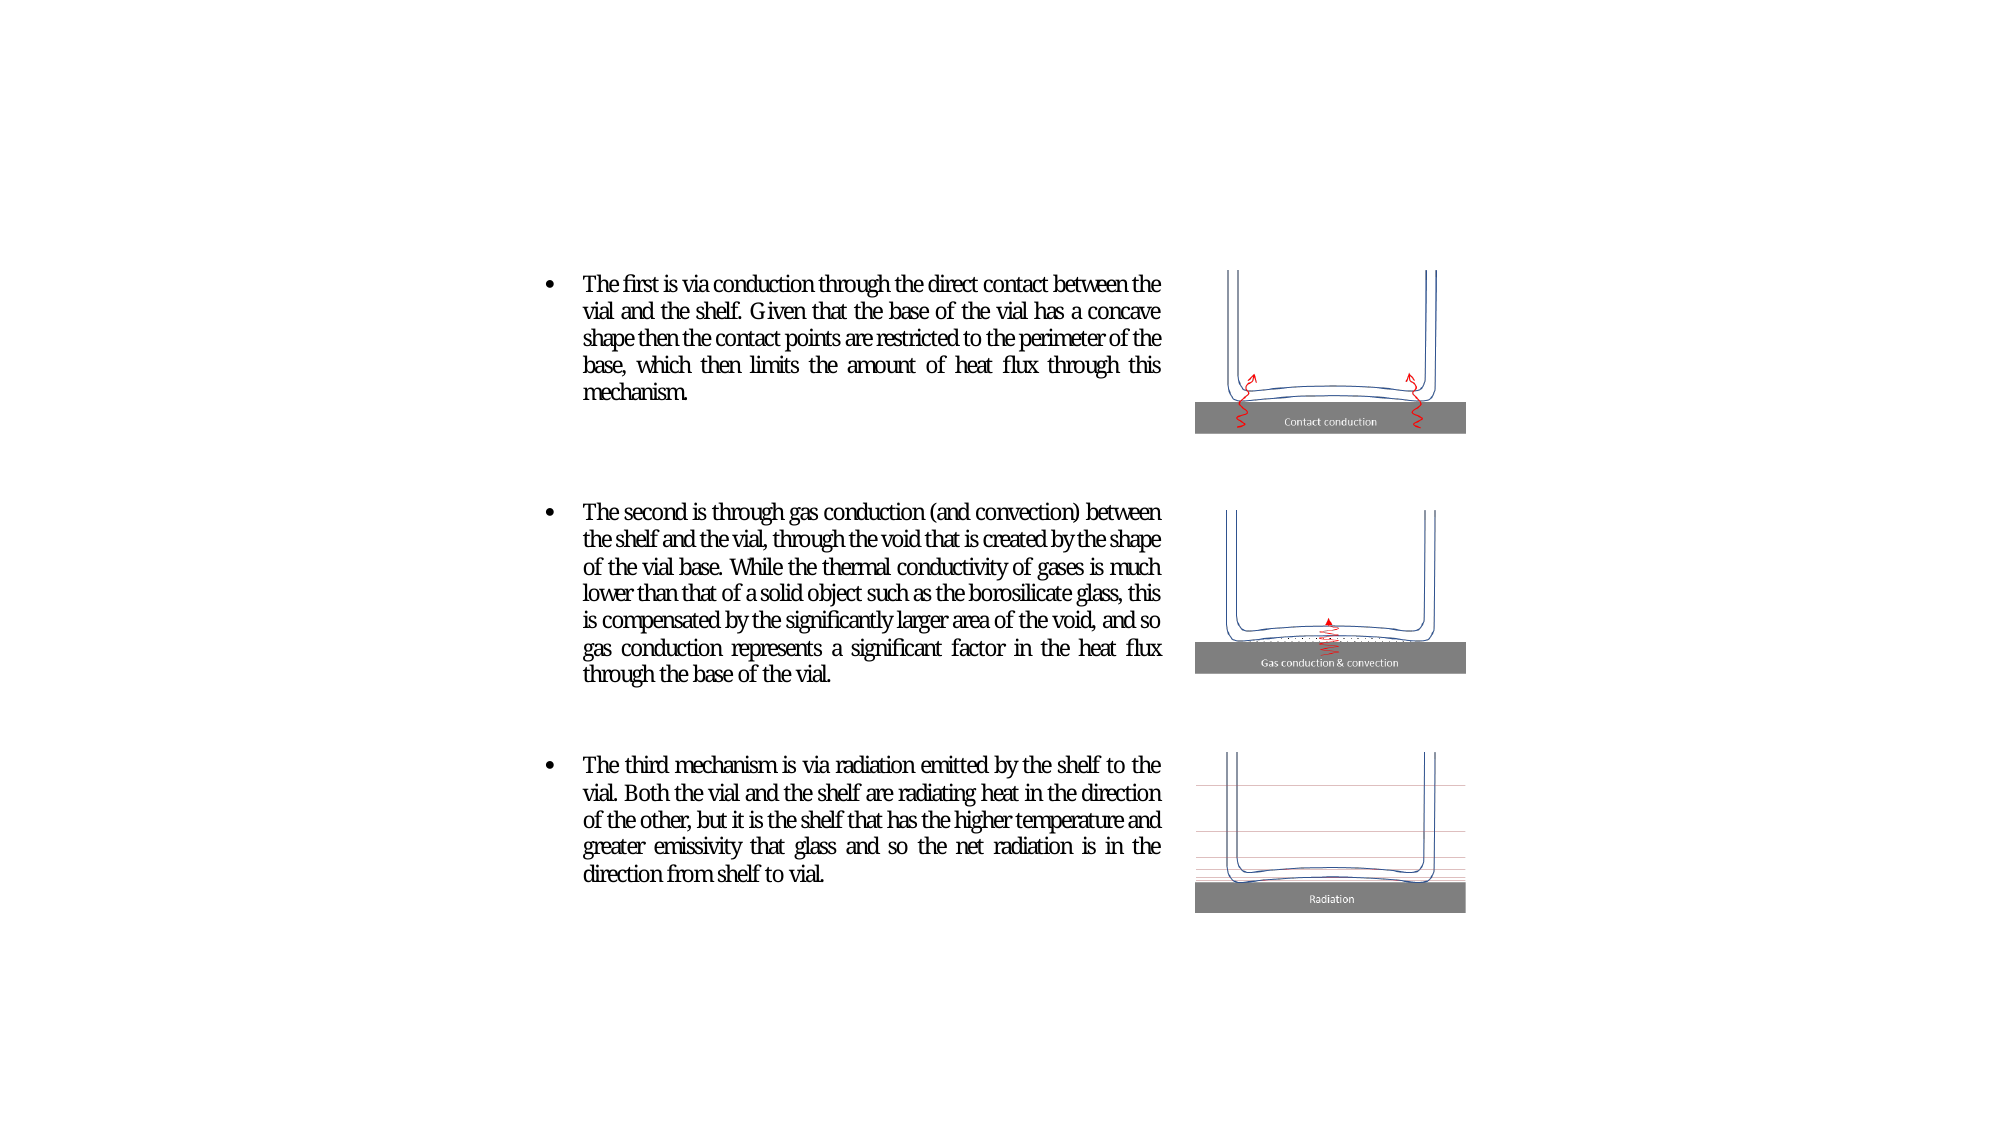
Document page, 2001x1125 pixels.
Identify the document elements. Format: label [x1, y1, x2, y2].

text_box [528, 239, 1681, 1033]
